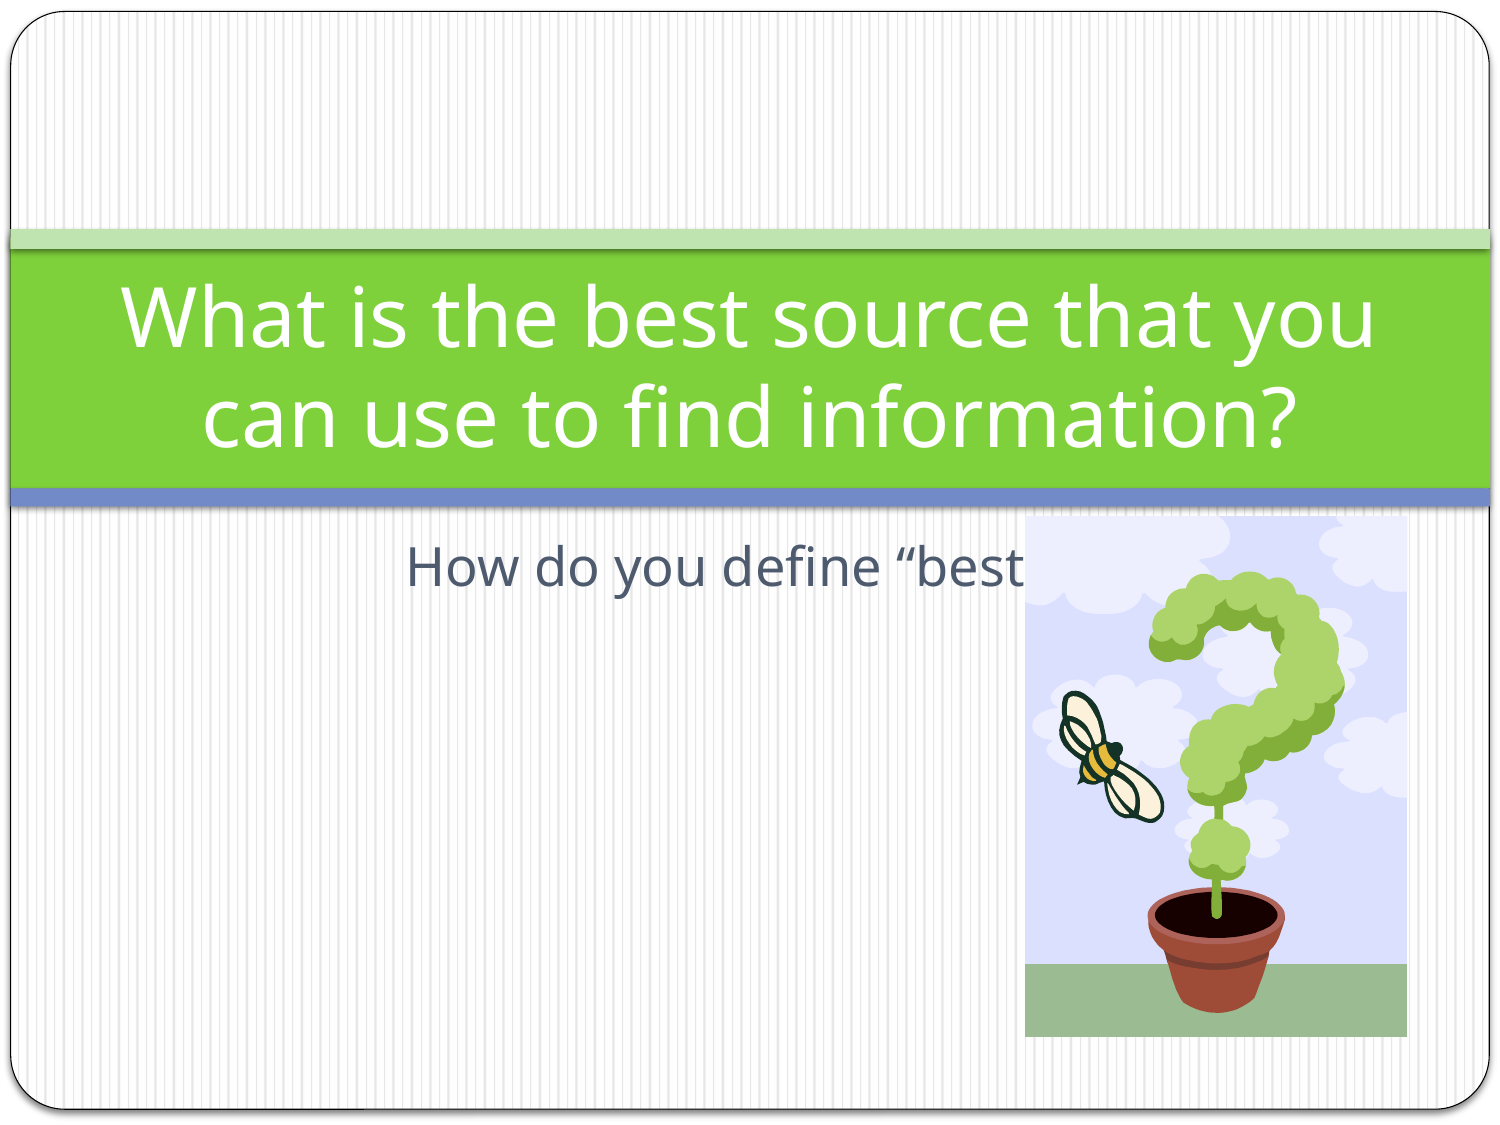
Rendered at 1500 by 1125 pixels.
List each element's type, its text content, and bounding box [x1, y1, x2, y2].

subtitle How do you define “best”? [212, 525, 1018, 788]
title What is the best source that you can use to find information? [75, 247, 1425, 489]
picture [1024, 515, 1408, 1038]
